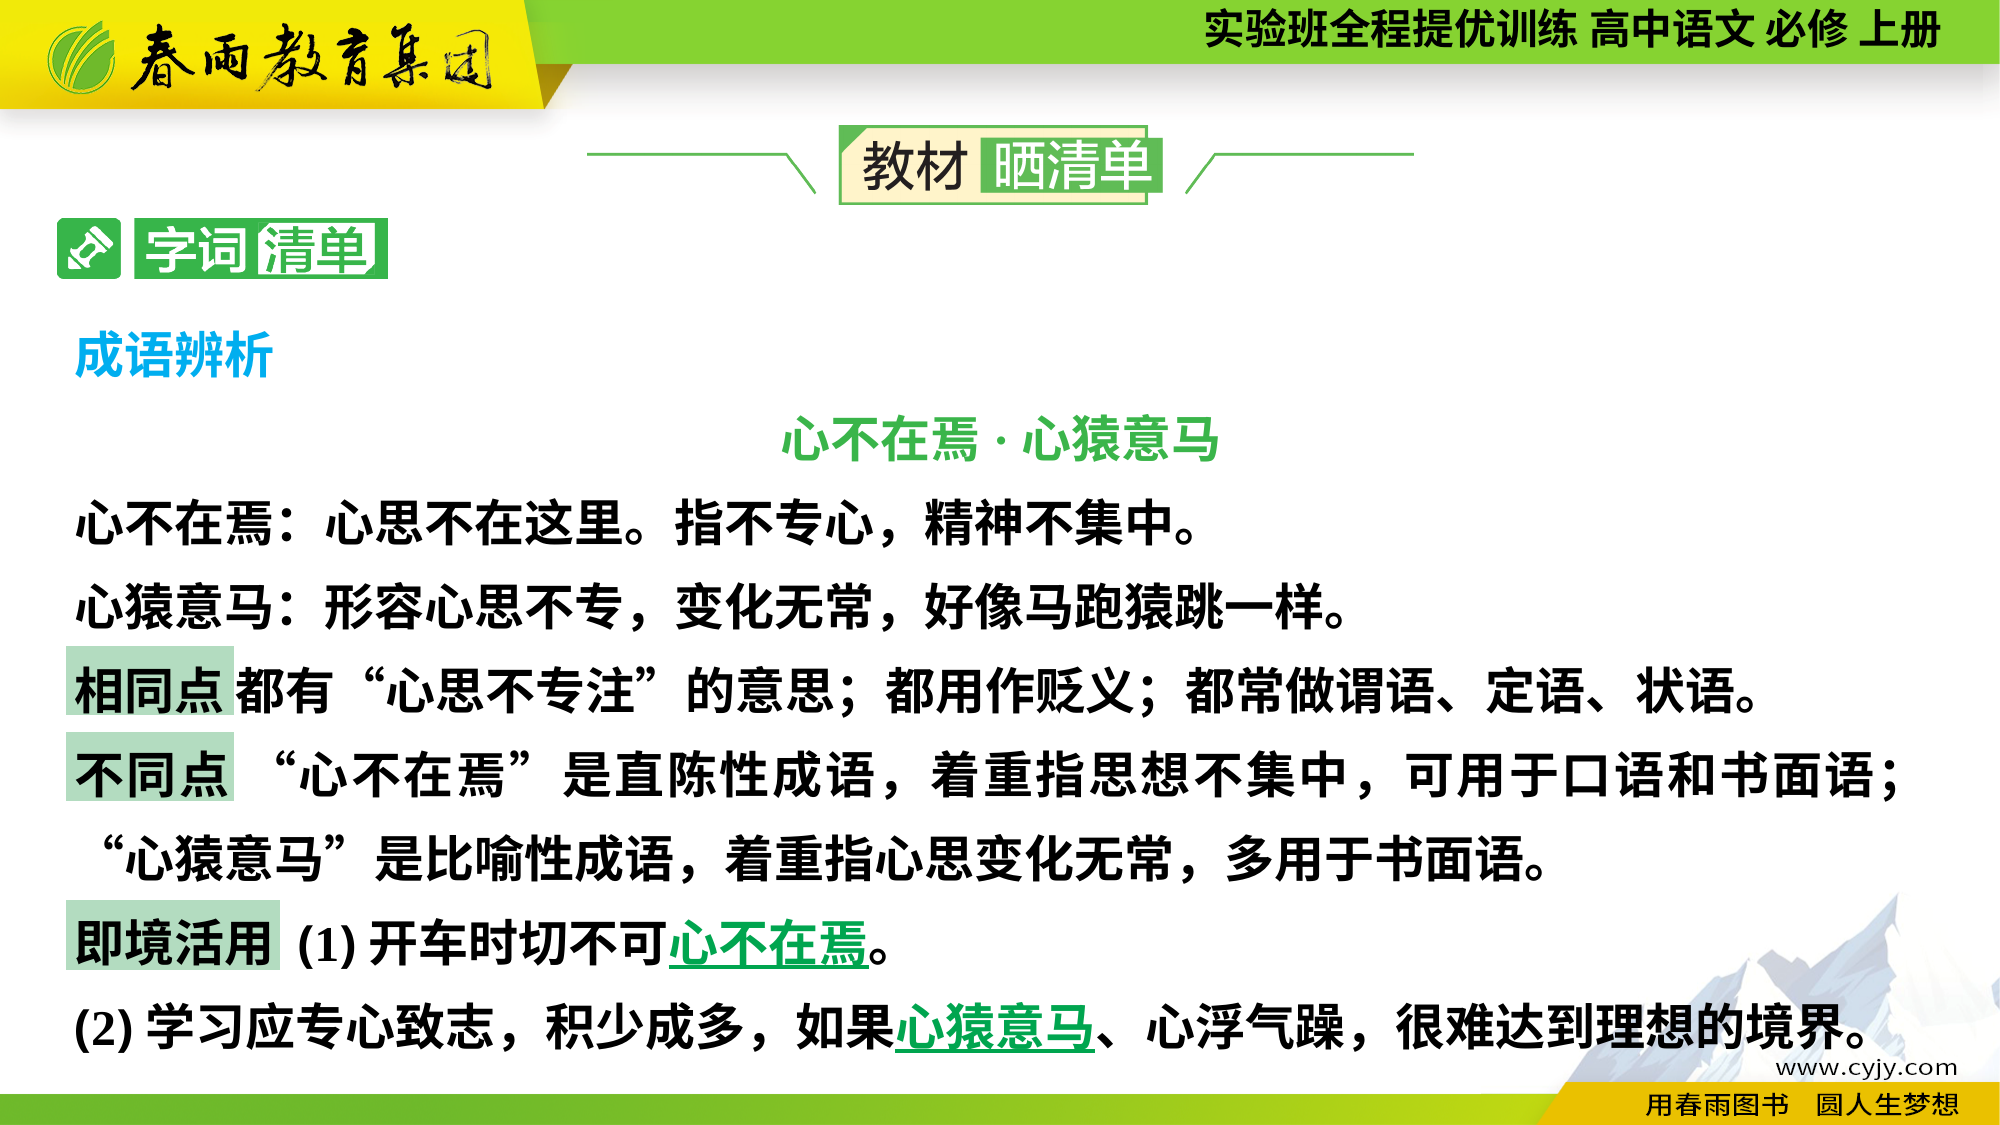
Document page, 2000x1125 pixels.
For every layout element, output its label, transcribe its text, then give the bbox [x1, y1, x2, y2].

list 成语辨析 心不在焉·心猿意马 心不在焉：心思不在这里。指不专心，精神不集中。 心猿意马：形容心思不专，变化无常，好像马跑猿跳一样。 相同点 都有“心思不专注”的意思；都用作贬义；都常做谓语、定语、状语。 不同点 “心不在焉”是直陈性成语，着重指思想不集中，可用于口语和书面语；“心猿意马”是比喻性成语，着重指心思变化无常，多用于书面语。 即境活用 (1)开车时切不可心不在焉。 (2)学习应专心致志，积少成多，如果心猿意马、心浮气躁，很难达到理想的境界。 [59, 292, 1944, 1061]
picture [0, 0, 2000, 1125]
